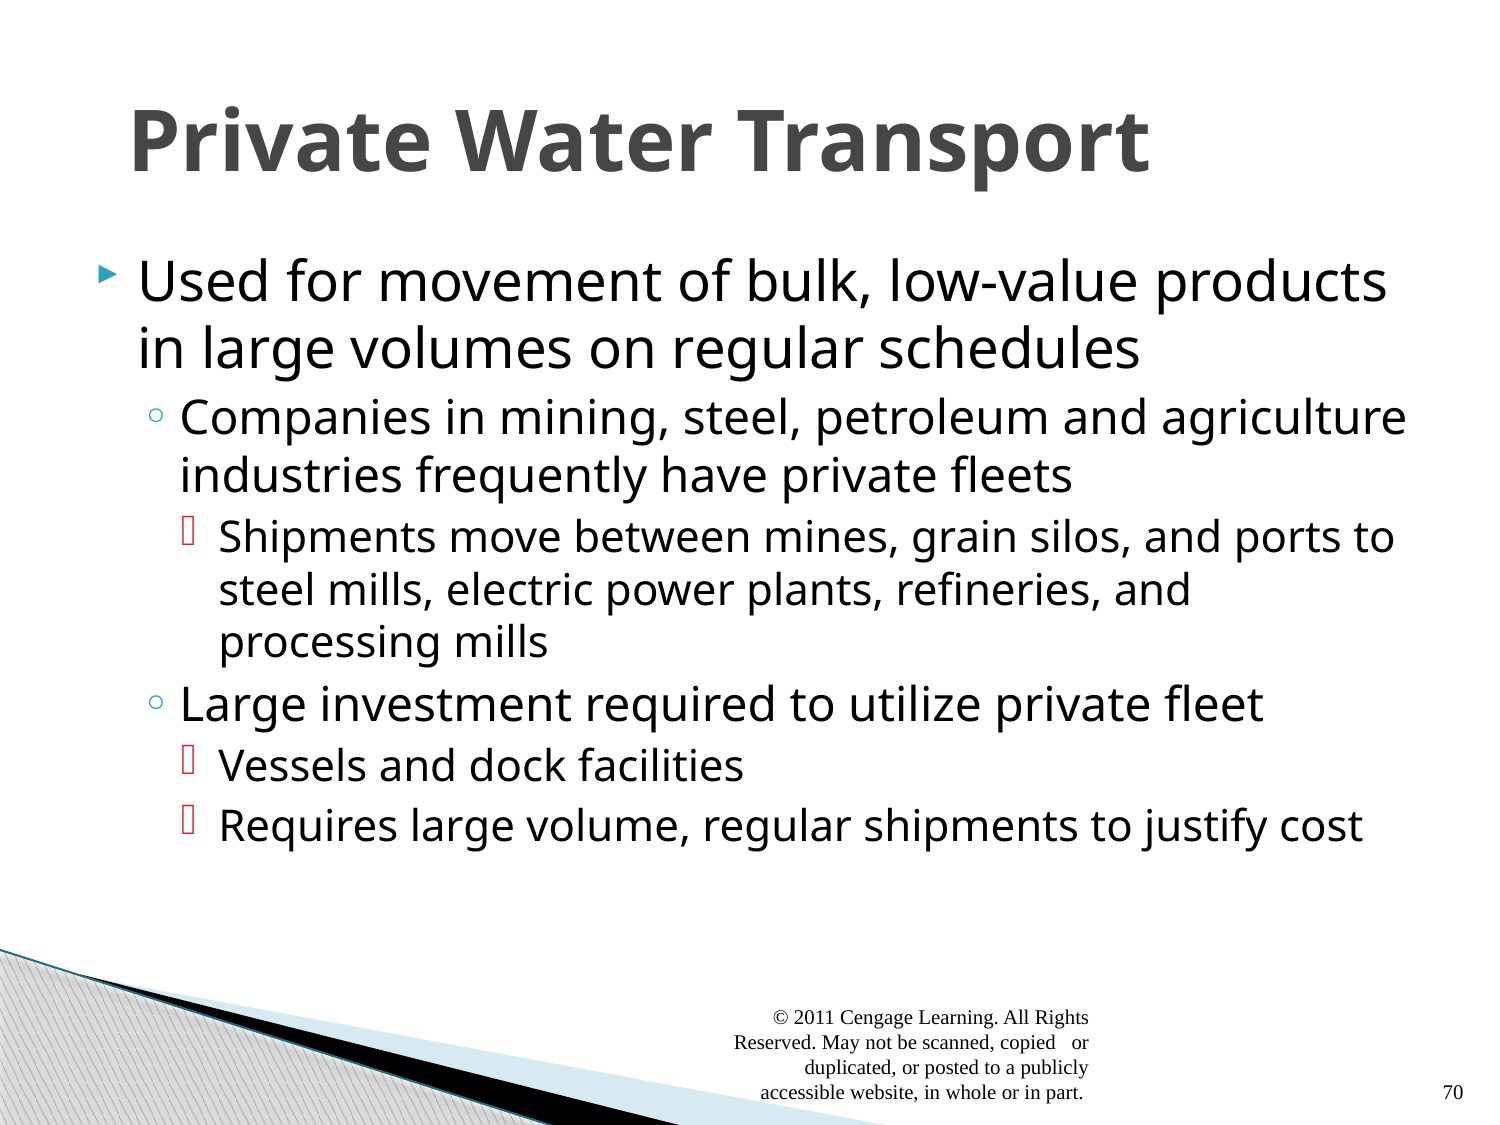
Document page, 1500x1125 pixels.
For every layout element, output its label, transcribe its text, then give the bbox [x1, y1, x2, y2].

footer © 2011 Cengage Learning. All Rights Reserved. May not be scanned, copied or duplicated, or posted to a publicly accessible website, in whole or in part. [718, 1051, 1105, 1112]
list Used for movement of bulk, low-value products in large volumes on regular schedules Companies in mining, steel, petroleum and agriculture industries frequently have private fleets Shipments move between mines, grain silos, and ports to steel mills, electric power plants, refineries, and processing mills Large investment required to utilize private fleet Vessels and dock facilities Requires large volume, regular shipments to justify cost [62, 237, 1438, 1001]
slide_number 70 [1418, 1051, 1479, 1112]
title Private Water Transport [112, 62, 1388, 213]
